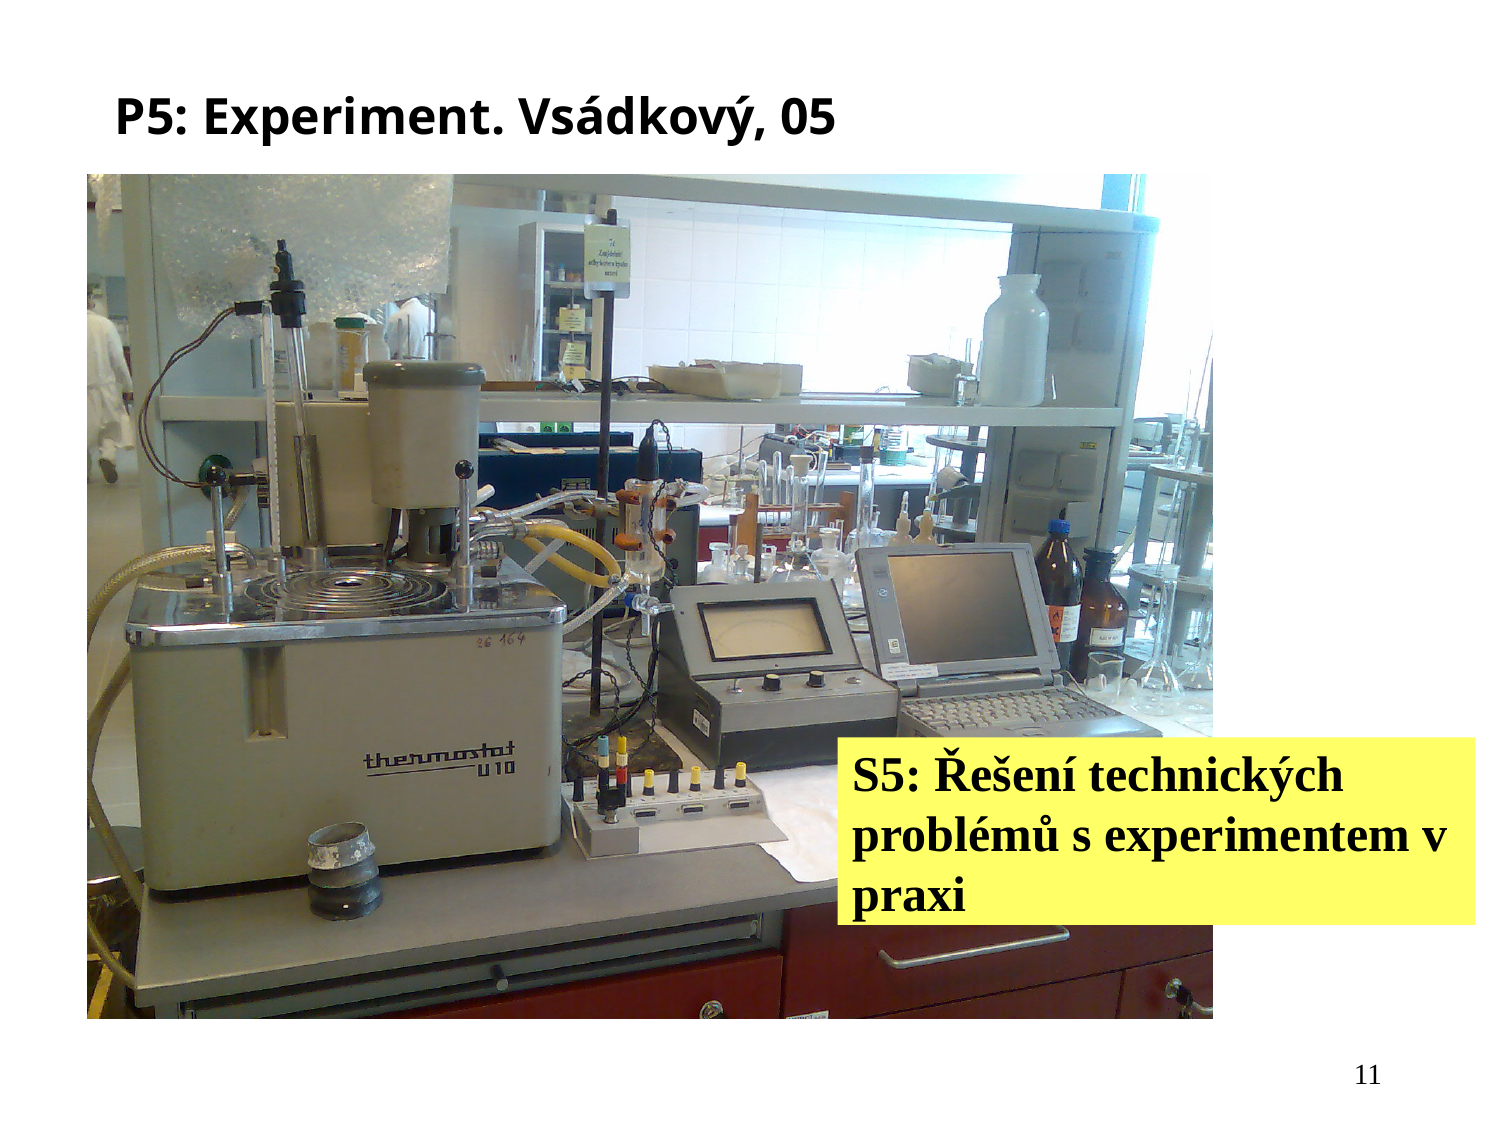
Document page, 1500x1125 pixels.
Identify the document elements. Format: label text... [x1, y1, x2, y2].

picture [87, 174, 1213, 1019]
slide_number 11 [1059, 1042, 1397, 1103]
text_box S5: Řešení technických problémů s experimentem v praxi [1213, 737, 1476, 925]
title P5: Experiment. Vsádkový, 05 [99, 62, 1463, 175]
